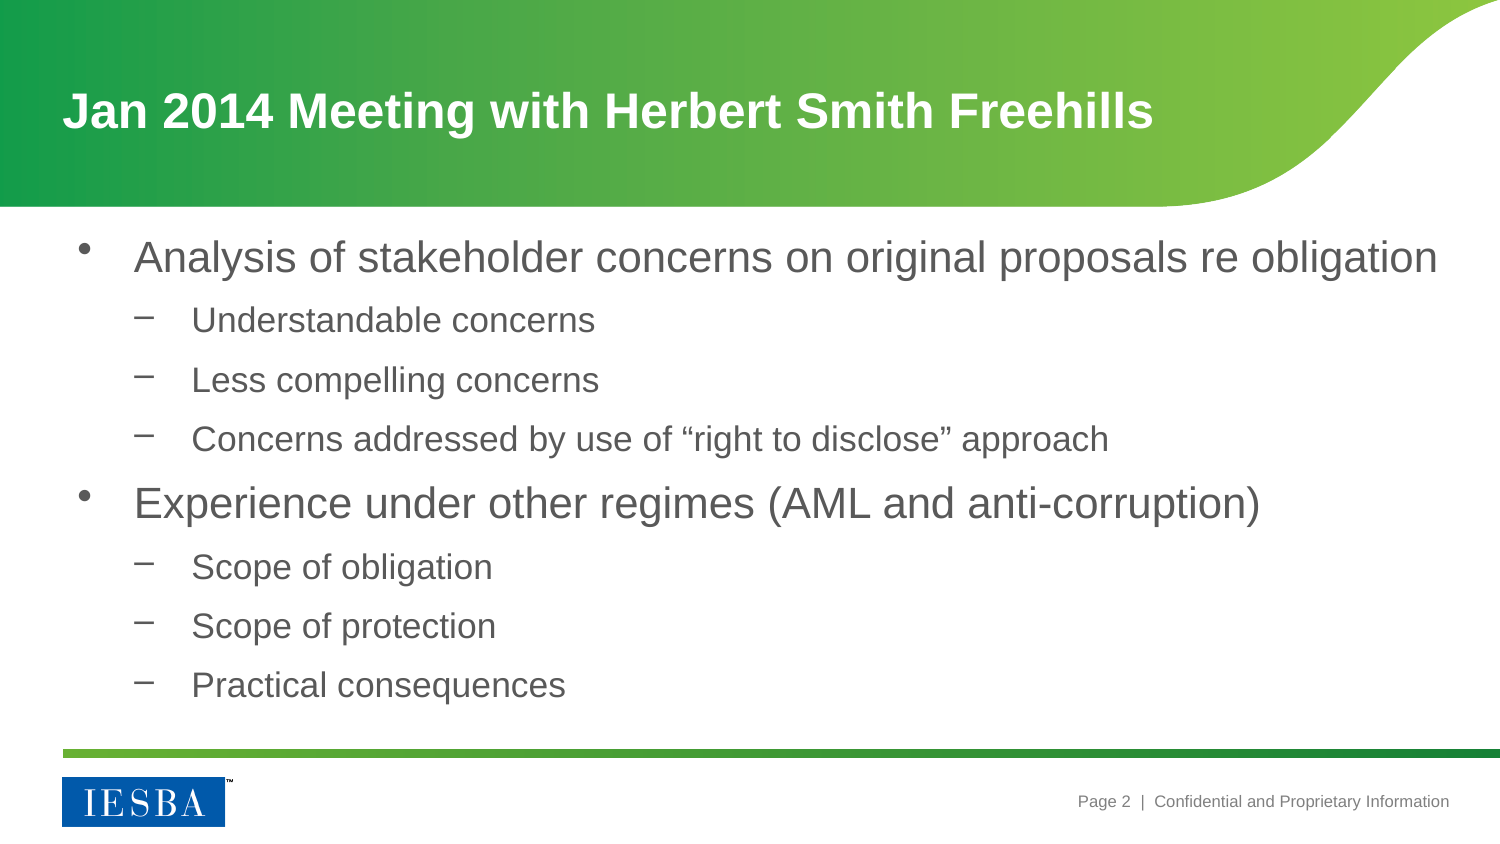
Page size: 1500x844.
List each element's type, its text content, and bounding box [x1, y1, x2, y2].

picture [0, 0, 1500, 207]
list Analysis of stakeholder concerns on original proposals re obligation Understandable concerns Less compelling concerns Concerns addressed by use of “right to disclose” approach Experience under other regimes (AML and anti-corruption) Scope of obligation Scope of protection Practical consequences [62, 220, 1500, 747]
picture [62, 777, 233, 827]
title Jan 2014 Meeting with Herbert Smith Freehills [62, 75, 1300, 142]
